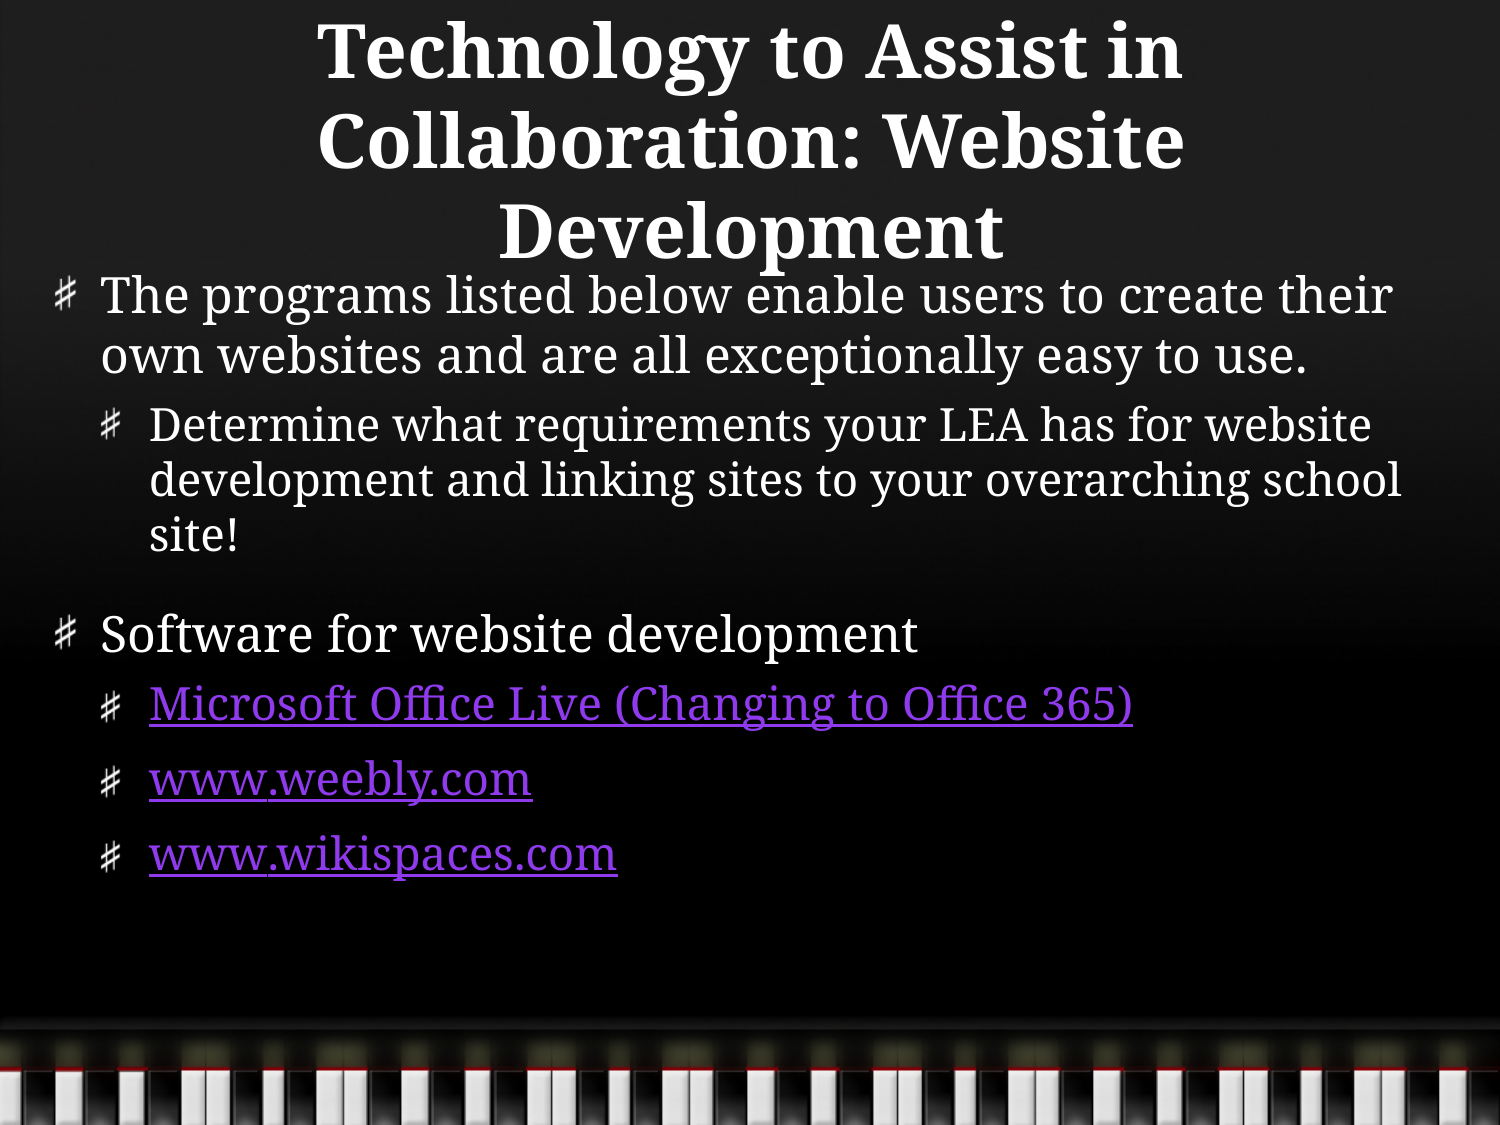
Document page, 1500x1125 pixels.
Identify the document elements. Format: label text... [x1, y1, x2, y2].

title Technology to Assist in Collaboration: Website Development [39, 45, 1465, 233]
list The programs listed below enable users to create their own websites and are all exceptionally easy to use. Determine what requirements your LEA has for website development and linking sites to your overarching school site! Software for website development Microsoft Office Live (Changing to Office 365) www.weebly.com www.wikispaces.com [39, 255, 1441, 1043]
picture [0, 0, 1500, 1125]
